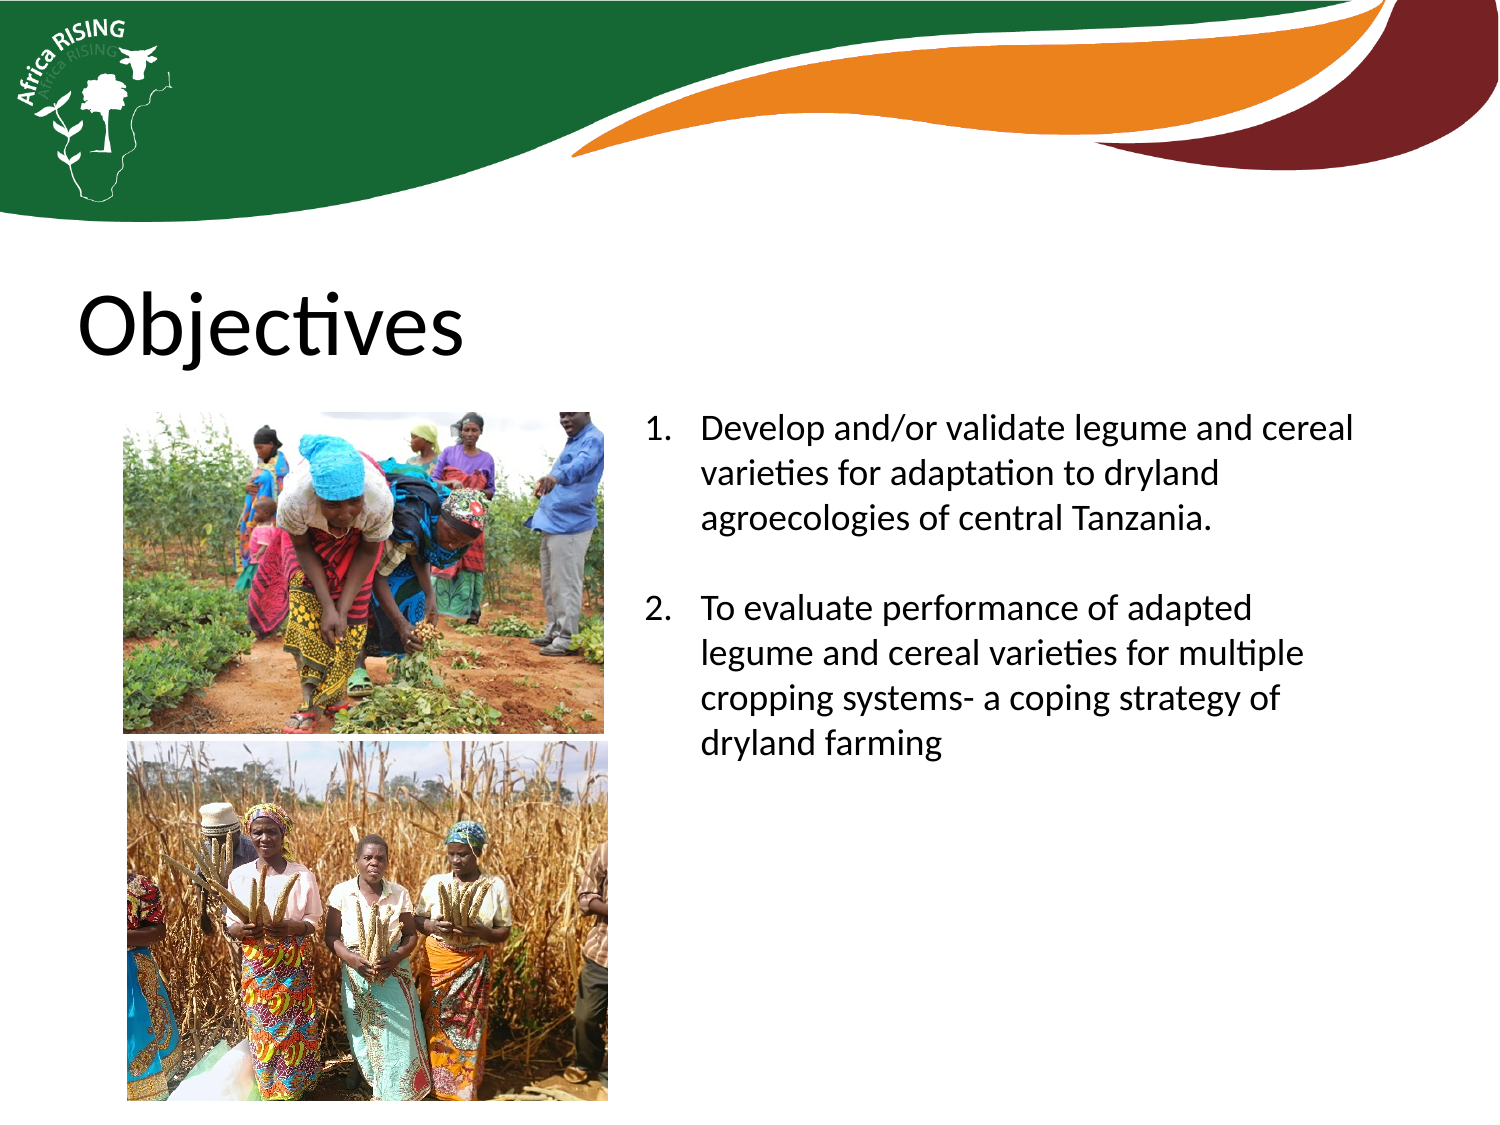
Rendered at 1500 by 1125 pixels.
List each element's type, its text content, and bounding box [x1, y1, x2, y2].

title Objectives [62, 224, 1412, 413]
picture [0, 0, 1499, 222]
text_box Develop and/or validate legume and cereal varieties for adaptation to dryland agroecologies of central Tanzania. To evaluate performance of adapted legume and cereal varieties for multiple cropping systems- a coping strategy of dryland farming [629, 395, 1381, 771]
picture [123, 412, 604, 734]
picture [126, 740, 608, 1102]
